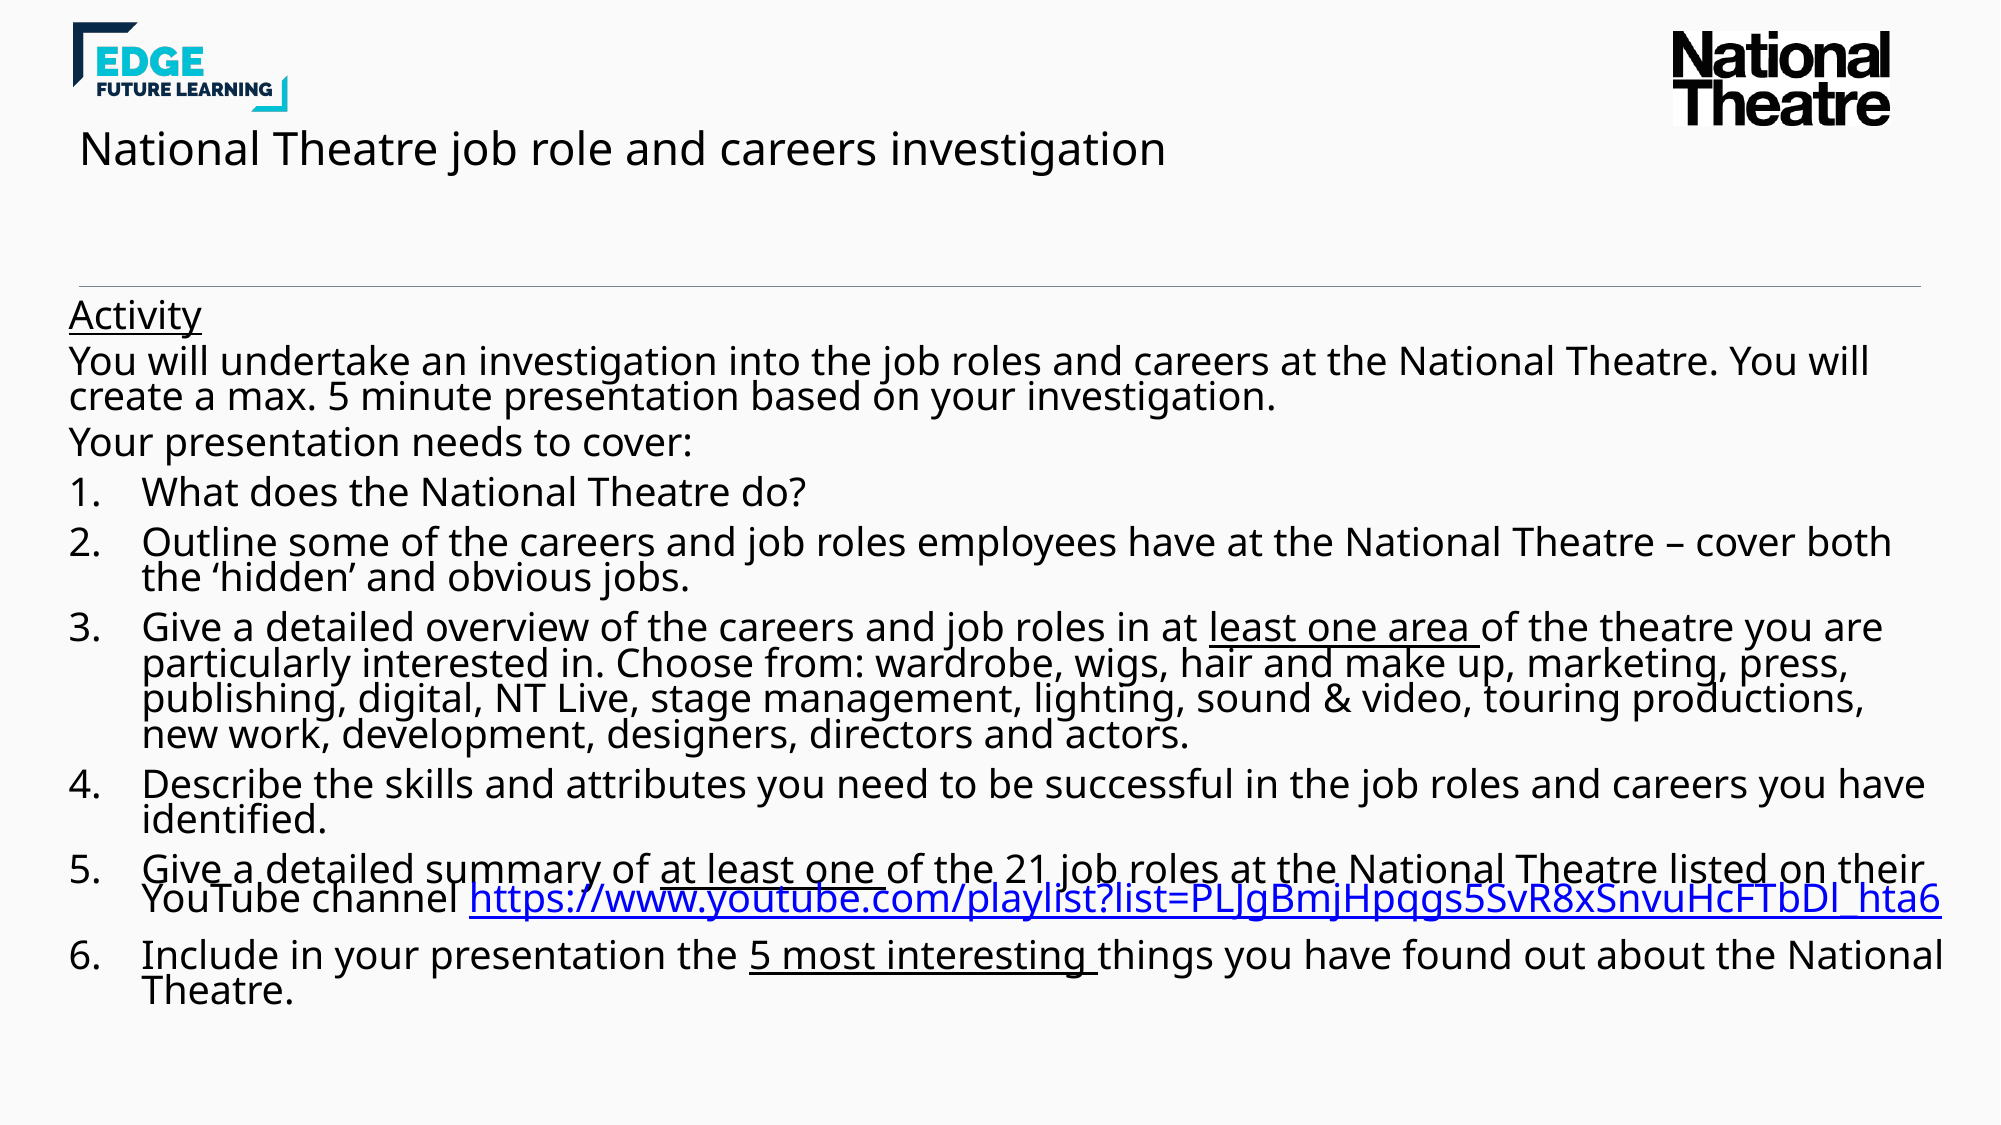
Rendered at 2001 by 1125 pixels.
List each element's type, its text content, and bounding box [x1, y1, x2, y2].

title National Theatre job role and careers investigation [78, 125, 1922, 237]
picture [1673, 31, 1890, 125]
list Activity You will undertake an investigation into the job roles and careers at the National Theatre. You will create a max. 5 minute presentation based on your investigation. Your presentation needs to cover: What does the National Theatre do? Outline some of the careers and job roles employees have at the National Theatre – cover both the ‘hidden’ and obvious jobs. Give a detailed overview of the careers and job roles in at least one area of the theatre you are particularly interested in. Choose from: wardrobe, wigs, hair and make up, marketing, press, publishing, digital, NT Live, stage management, lighting, sound & video, touring productions, new work, development, designers, directors and actors. Describe the skills and attributes you need to be successful in the job roles and careers you have identified. Give a detailed summary of at least one of the 21 job roles at the National Theatre listed on their YouTube channel https://www.youtube.com/playlist?list=PLJgBmjHpqgs5SvR8xSnvuHcFTbDl_hta6 Include in your presentation the 5 most interesting things you have found out about the National Theatre. [67, 301, 1954, 1079]
picture [38, 0, 298, 123]
